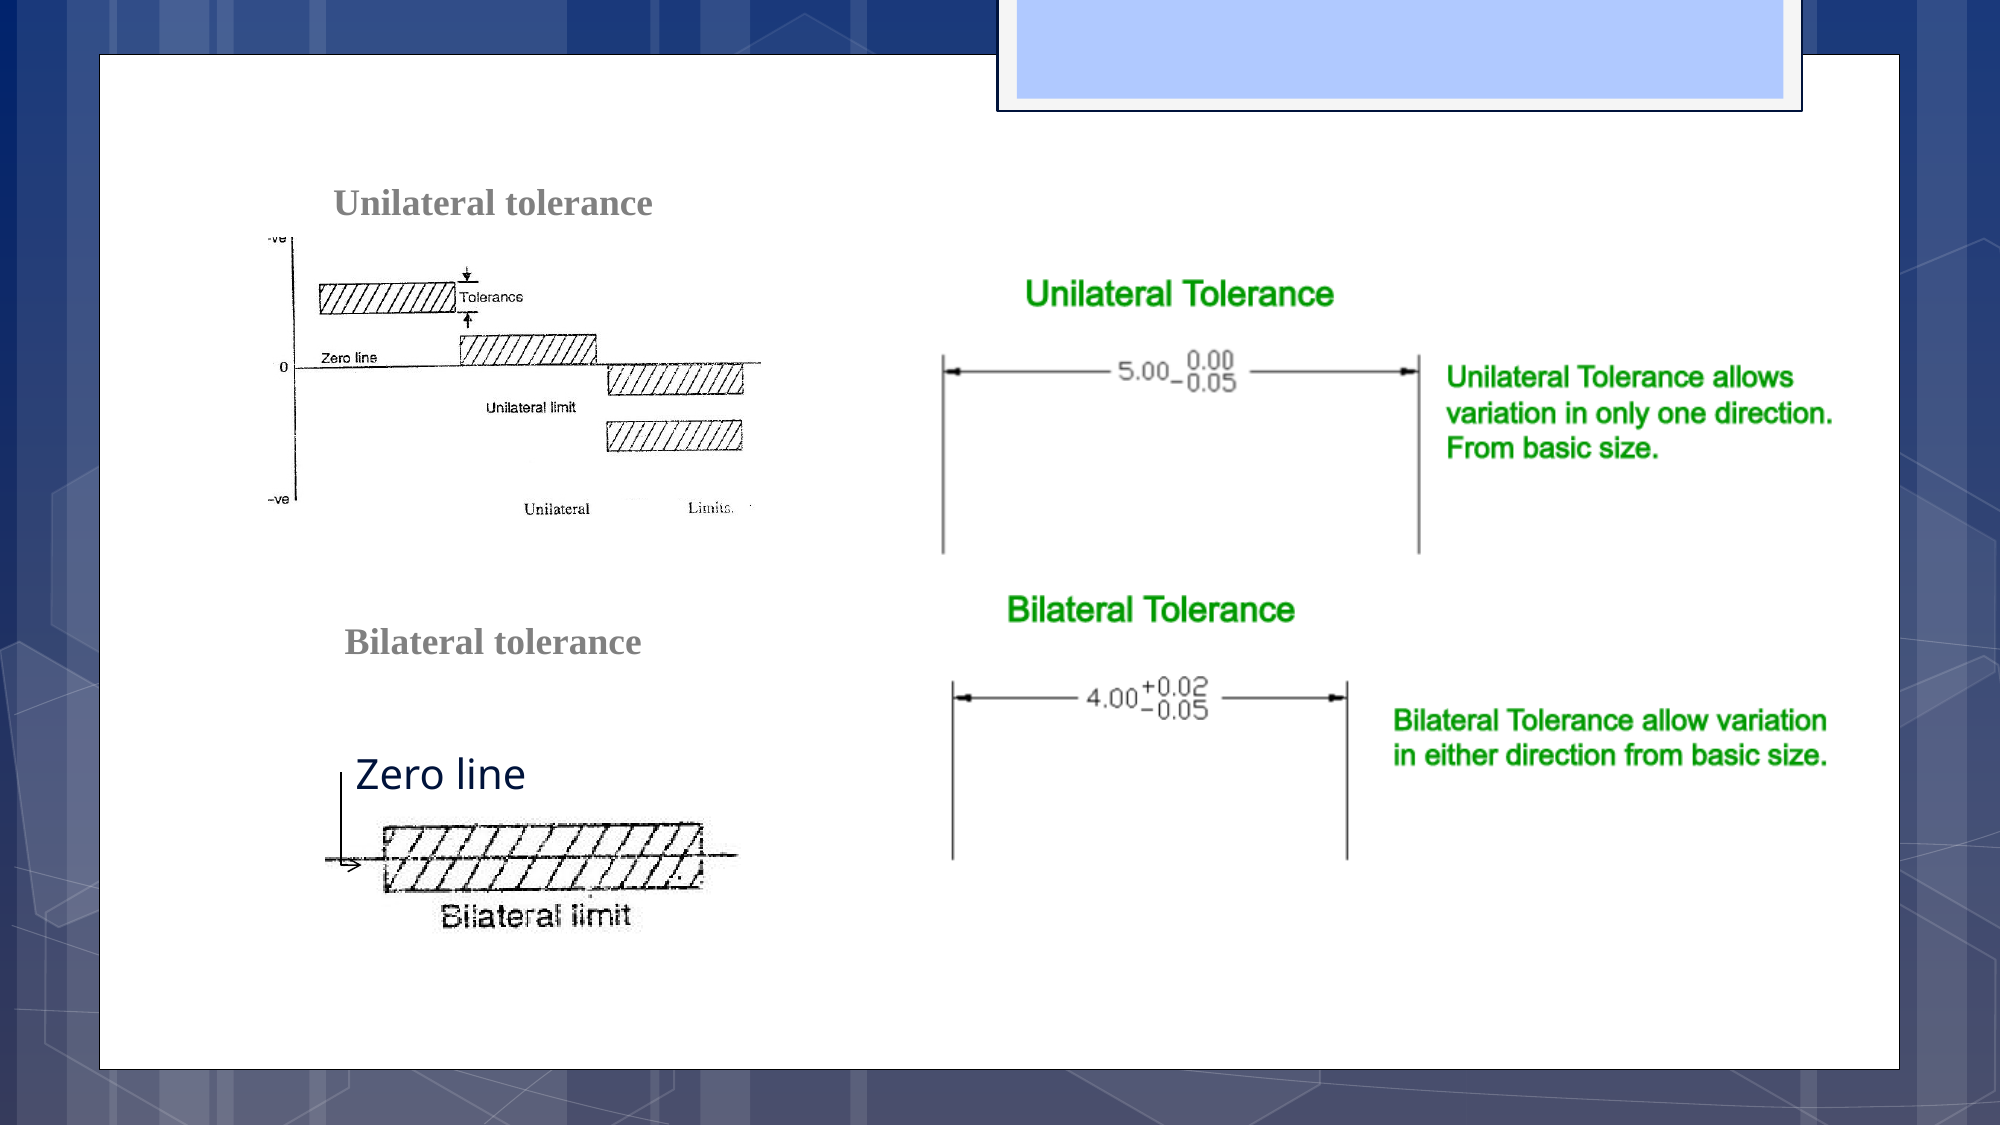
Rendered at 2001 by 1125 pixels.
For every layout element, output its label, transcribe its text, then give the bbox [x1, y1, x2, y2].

text_box Bilateral tolerance [329, 609, 667, 670]
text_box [273, 689, 801, 1041]
picture [923, 268, 1845, 875]
picture [268, 237, 782, 565]
text_box Unilateral tolerance [318, 170, 679, 230]
